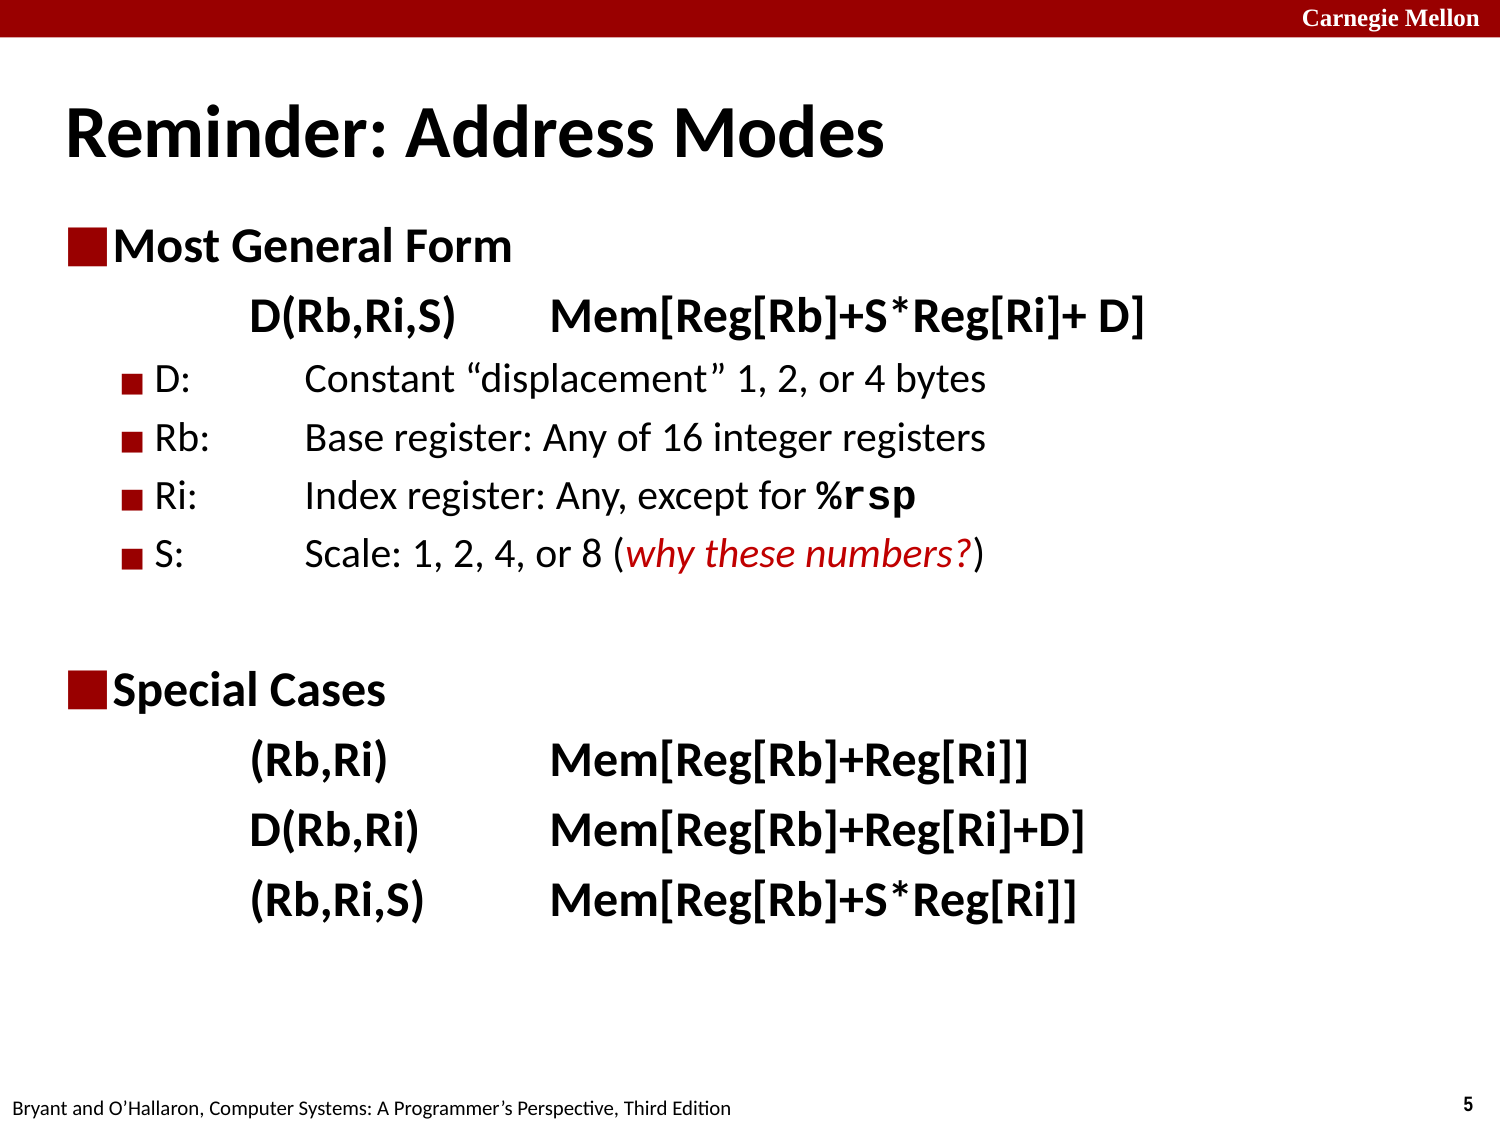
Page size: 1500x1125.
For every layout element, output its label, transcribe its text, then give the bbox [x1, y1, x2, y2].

list Most General Form D(Rb,Ri,S) Mem[Reg[Rb]+S*Reg[Ri]+ D] D: Constant “displacement” 1, 2, or 4 bytes Rb: Base register: Any of 16 integer registers Ri: Index register: Any, except for %rsp S: Scale: 1, 2, 4, or 8 (why these numbers?) Special Cases (Rb,Ri) Mem[Reg[Rb]+Reg[Ri]] D(Rb,Ri) Mem[Reg[Rb]+Reg[Ri]+D] (Rb,Ri,S) Mem[Reg[Rb]+S*Reg[Ri]] [47, 205, 1411, 1113]
title Reminder: Address Modes [50, 80, 1375, 175]
